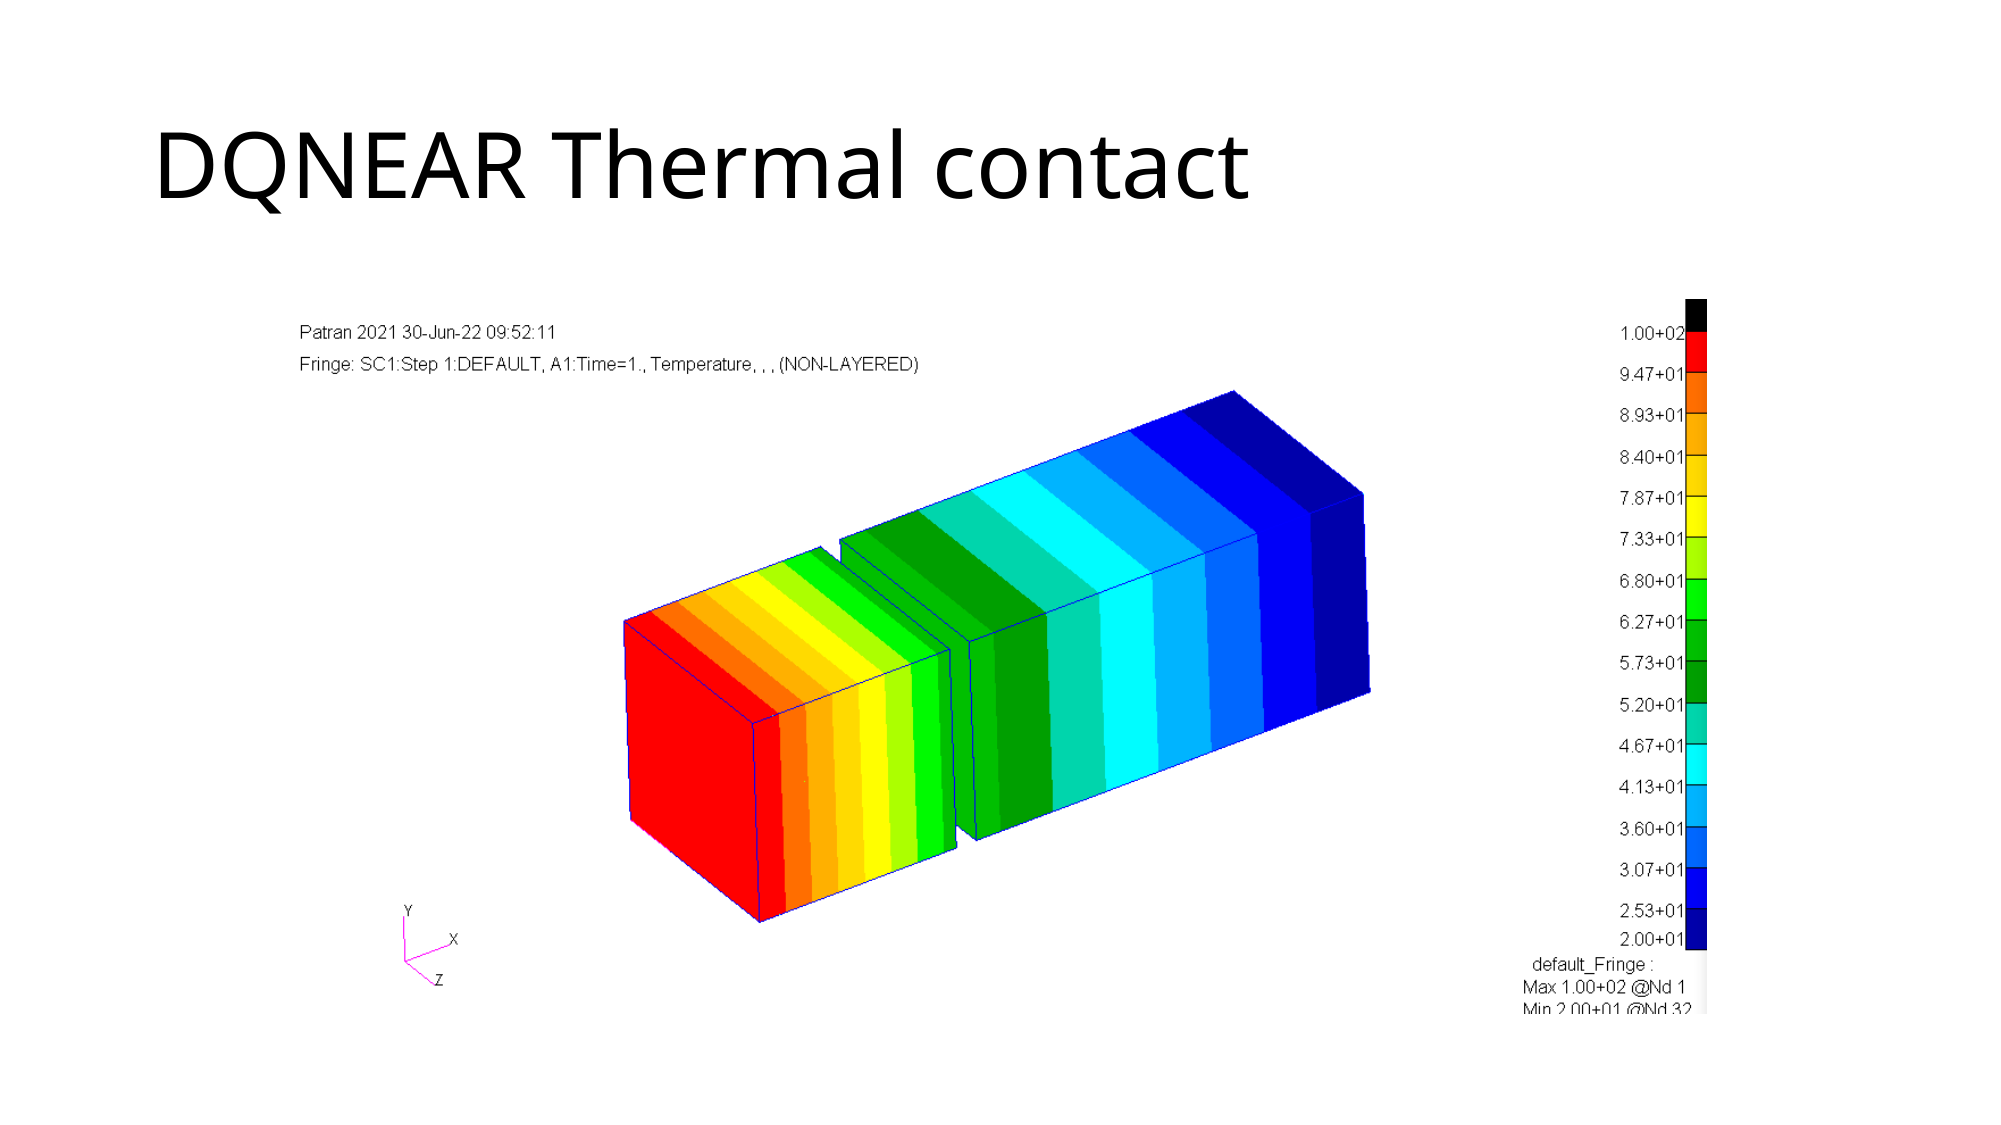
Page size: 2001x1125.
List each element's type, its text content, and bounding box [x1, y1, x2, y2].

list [293, 299, 1707, 1014]
title DQNEAR Thermal contact [137, 59, 1863, 278]
